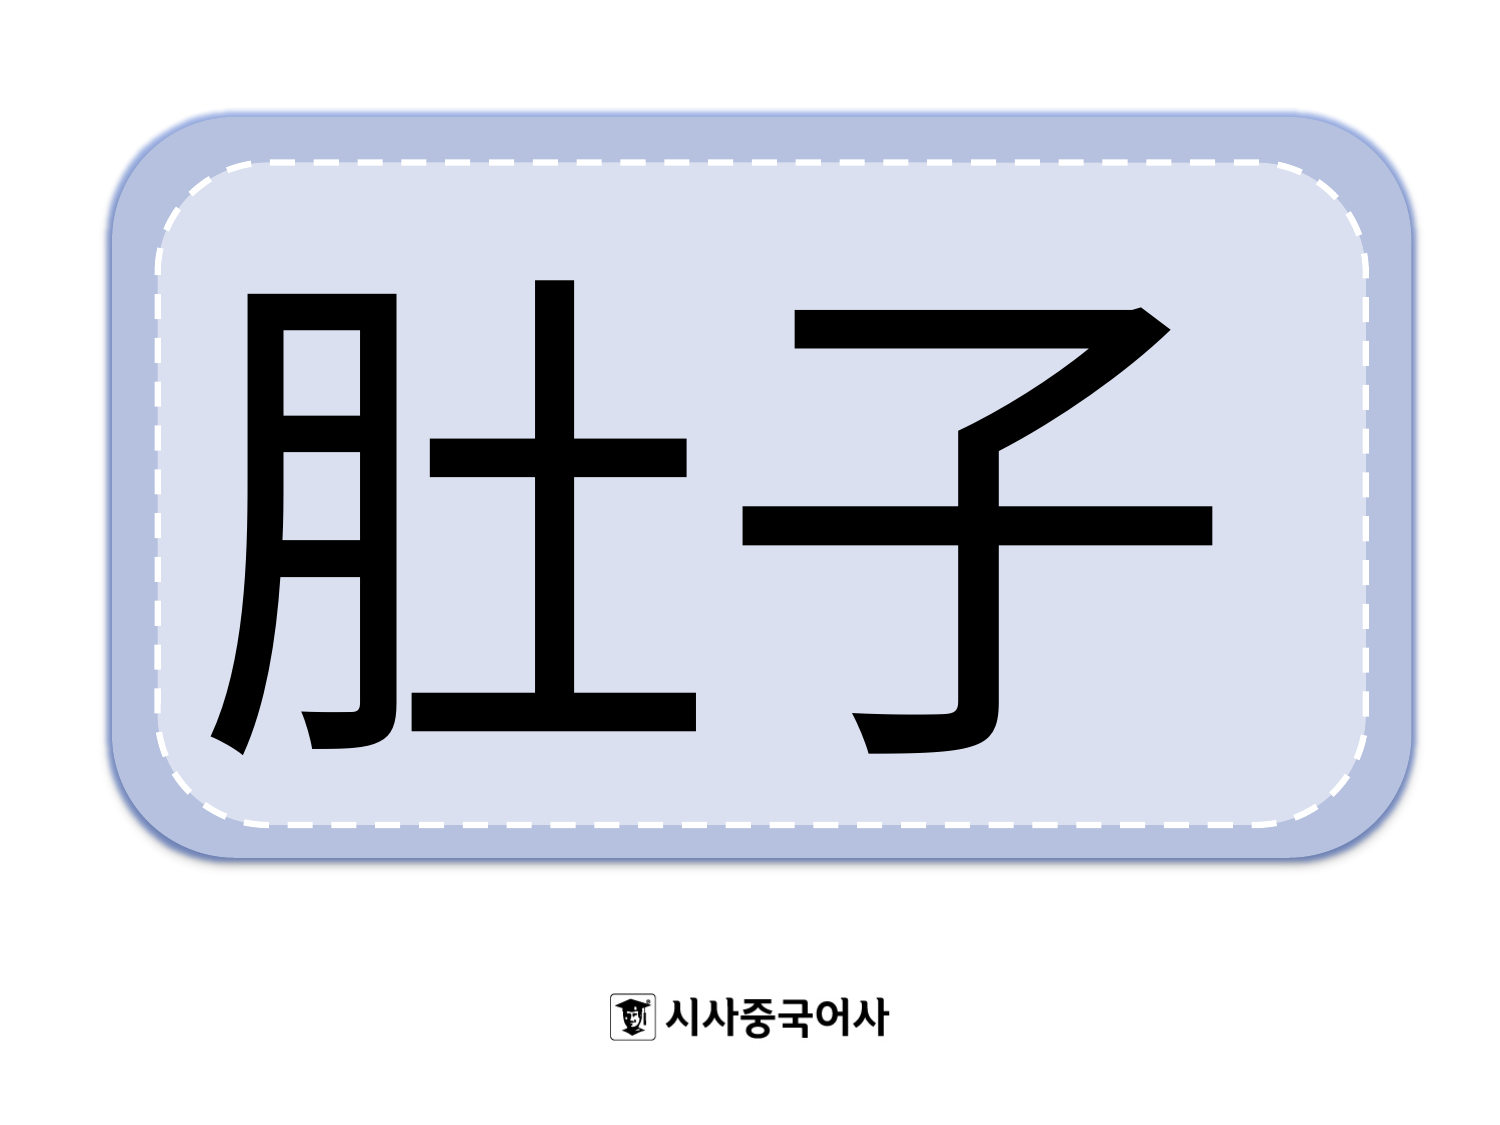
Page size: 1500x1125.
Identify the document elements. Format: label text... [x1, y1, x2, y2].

picture [602, 987, 898, 1047]
text_box [162, 160, 1371, 824]
text_box 肚子 [171, 172, 1380, 836]
